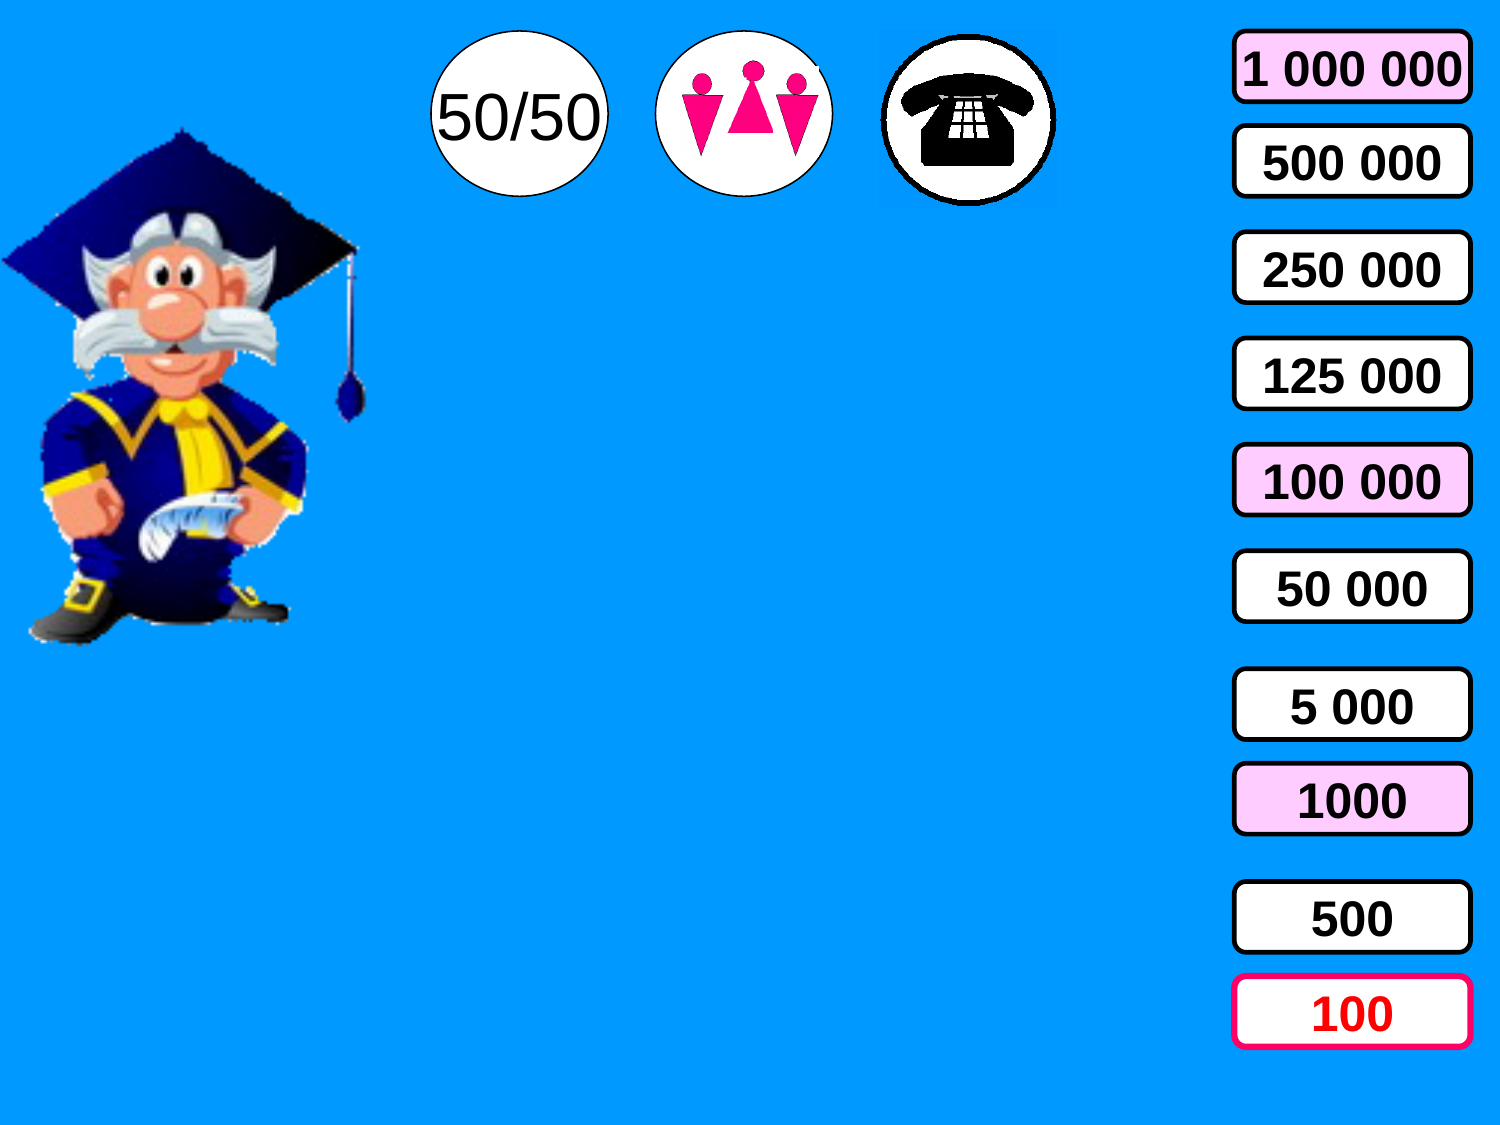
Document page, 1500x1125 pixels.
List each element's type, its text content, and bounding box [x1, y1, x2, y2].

picture [879, 30, 1058, 208]
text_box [655, 30, 833, 197]
text_box 50/50 [430, 30, 609, 197]
text_box 500 000 [1234, 125, 1471, 197]
picture [0, 113, 408, 653]
text_box 1000 [1234, 763, 1471, 835]
text_box 5 000 [1234, 668, 1471, 740]
text_box 500 [1234, 881, 1471, 953]
text_box 250 000 [1234, 231, 1471, 303]
text_box 100 000 [1234, 444, 1471, 516]
text_box 50 000 [1234, 550, 1471, 622]
text_box 1 000 000 [1234, 30, 1471, 102]
text_box 125 000 [1234, 337, 1471, 409]
text_box 100 [1234, 976, 1471, 1047]
